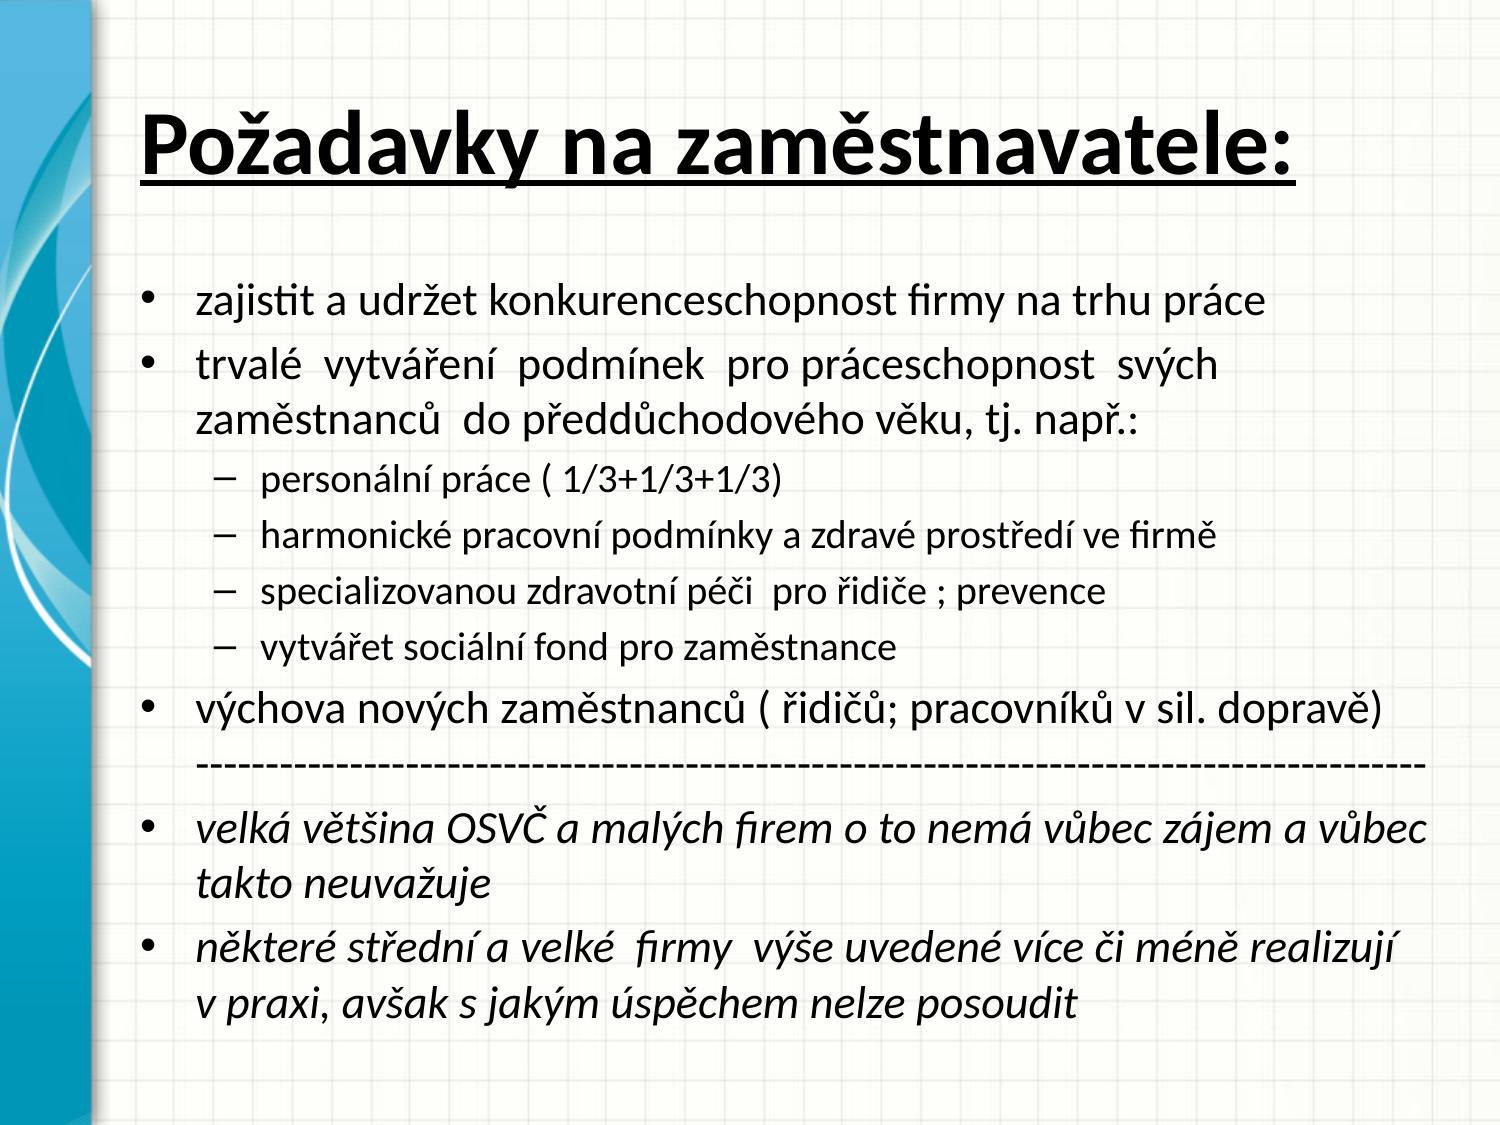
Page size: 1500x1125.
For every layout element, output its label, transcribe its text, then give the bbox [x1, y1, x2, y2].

picture [0, 0, 1500, 1125]
title Požadavky na zaměstnavatele: [125, 44, 1450, 232]
list zajistit a udržet konkurenceschopnost firmy na trhu práce trvalé vytváření podmínek pro práceschopnost svých zaměstnanců do předdůchodového věku, tj. např.: personální práce ( 1/3+1/3+1/3) harmonické pracovní podmínky a zdravé prostředí ve firmě specializovanou zdravotní péči pro řidiče ; prevence vytvářet sociální fond pro zaměstnance výchova nových zaměstnanců ( řidičů; pracovníků v sil. dopravě) ---------------------------------------------------------------------------------------- velká většina OSVČ a malých firem o to nemá vůbec zájem a vůbec takto neuvažuje některé střední a velké firmy výše uvedené více či méně realizují v praxi, avšak s jakým úspěchem nelze posoudit [125, 261, 1450, 1071]
